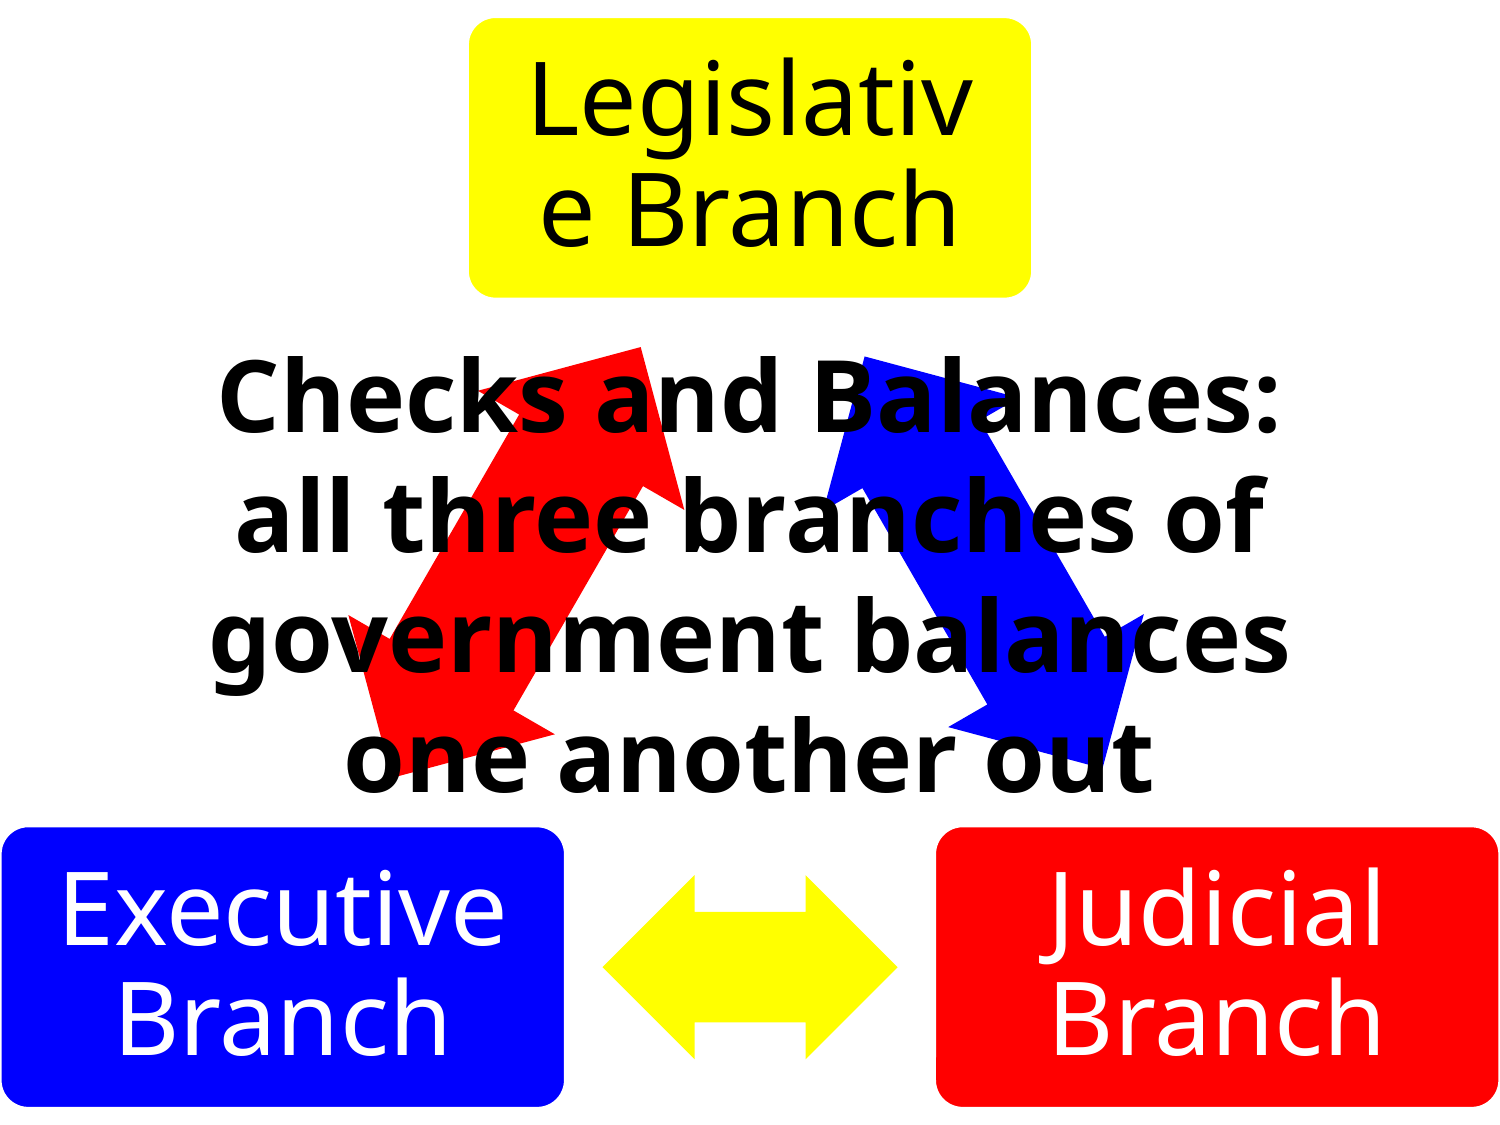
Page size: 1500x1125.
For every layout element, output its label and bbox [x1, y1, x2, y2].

text_box [0, 0, 1500, 1125]
